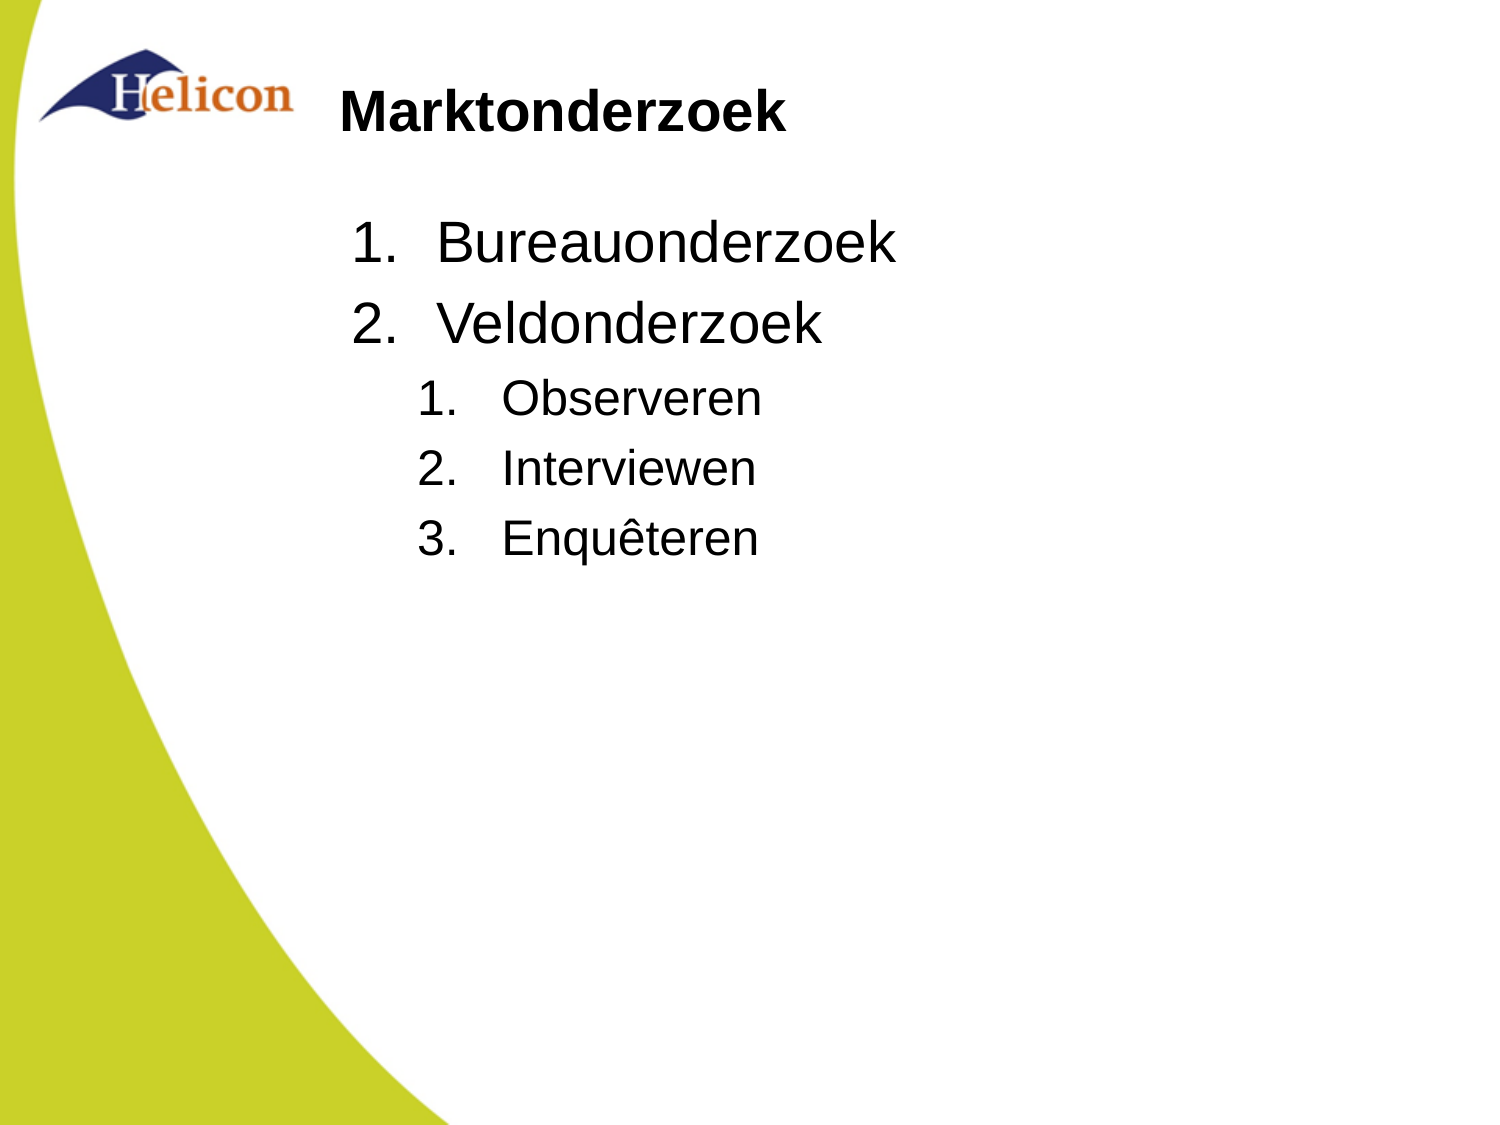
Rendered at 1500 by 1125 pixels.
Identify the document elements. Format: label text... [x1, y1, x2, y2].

picture [0, 0, 1500, 1125]
list Bureauonderzoek Veldonderzoek Observeren Interviewen Enquêteren [336, 196, 1425, 1005]
title Marktonderzoek [324, 54, 1415, 161]
